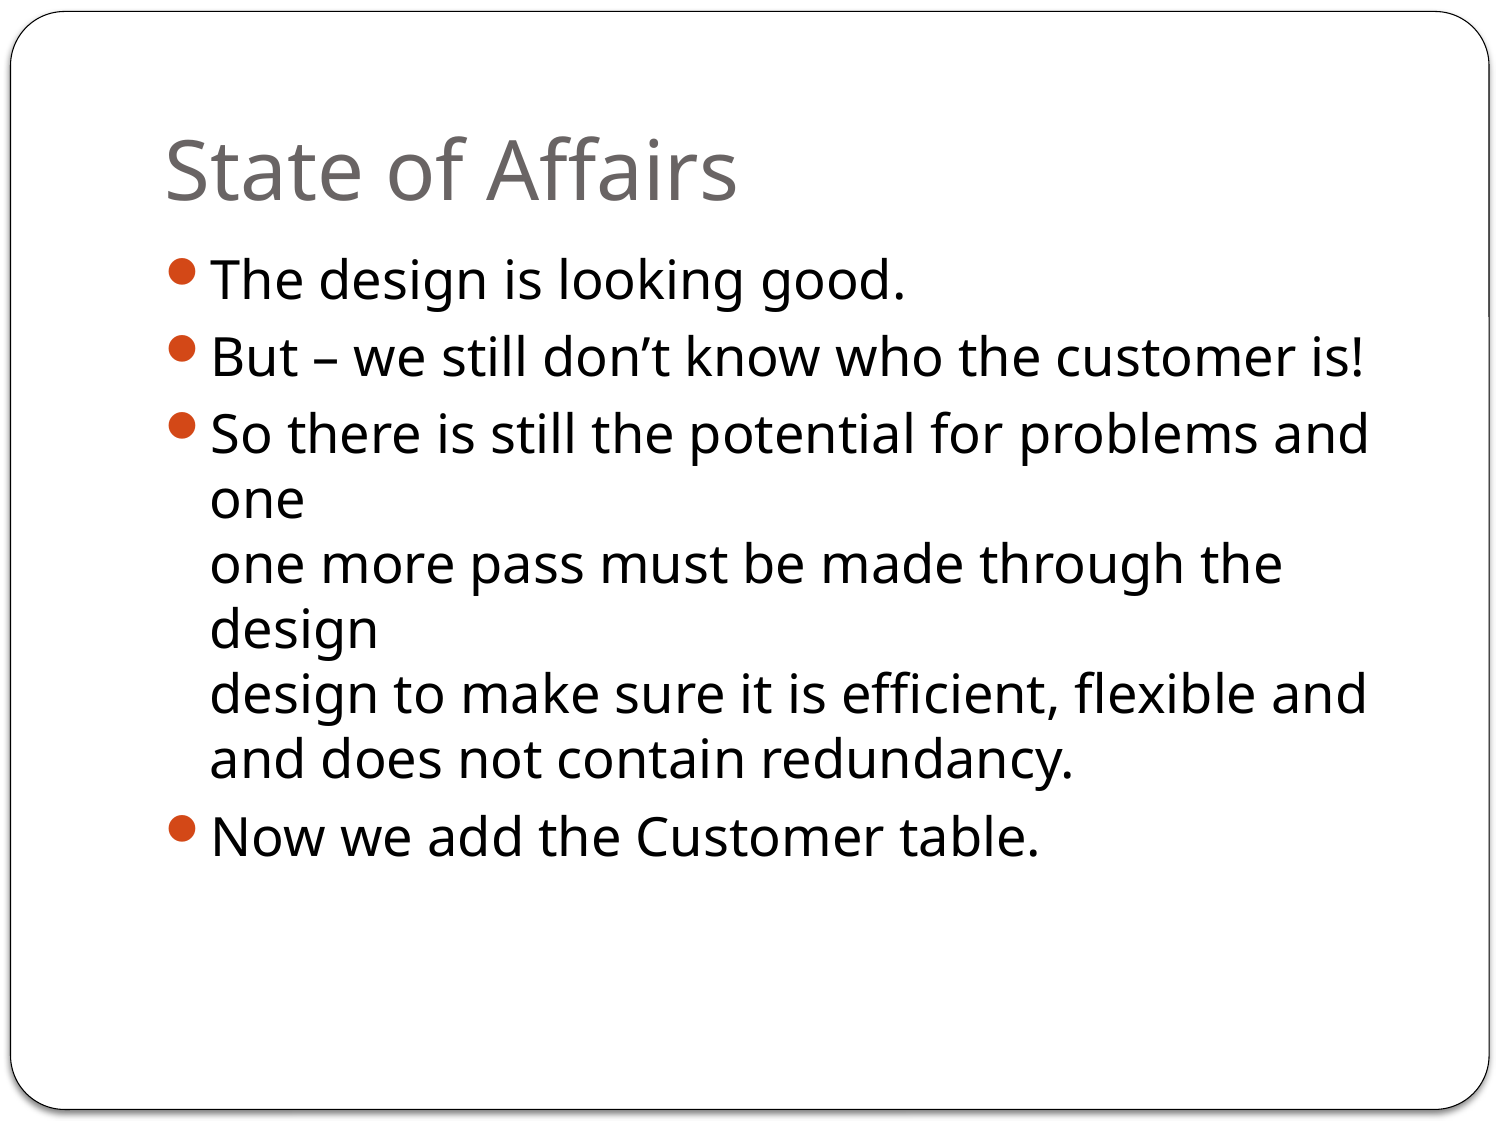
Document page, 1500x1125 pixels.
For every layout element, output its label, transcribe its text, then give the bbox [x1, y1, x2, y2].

list The design is looking good. But – we still don’t know who the customer is! So there is still the potential for problems and one one more pass must be made through the design design to make sure it is efficient, flexible and and does not contain redundancy. Now we add the Customer table. [150, 237, 1425, 988]
title State of Affairs [150, 45, 1425, 233]
